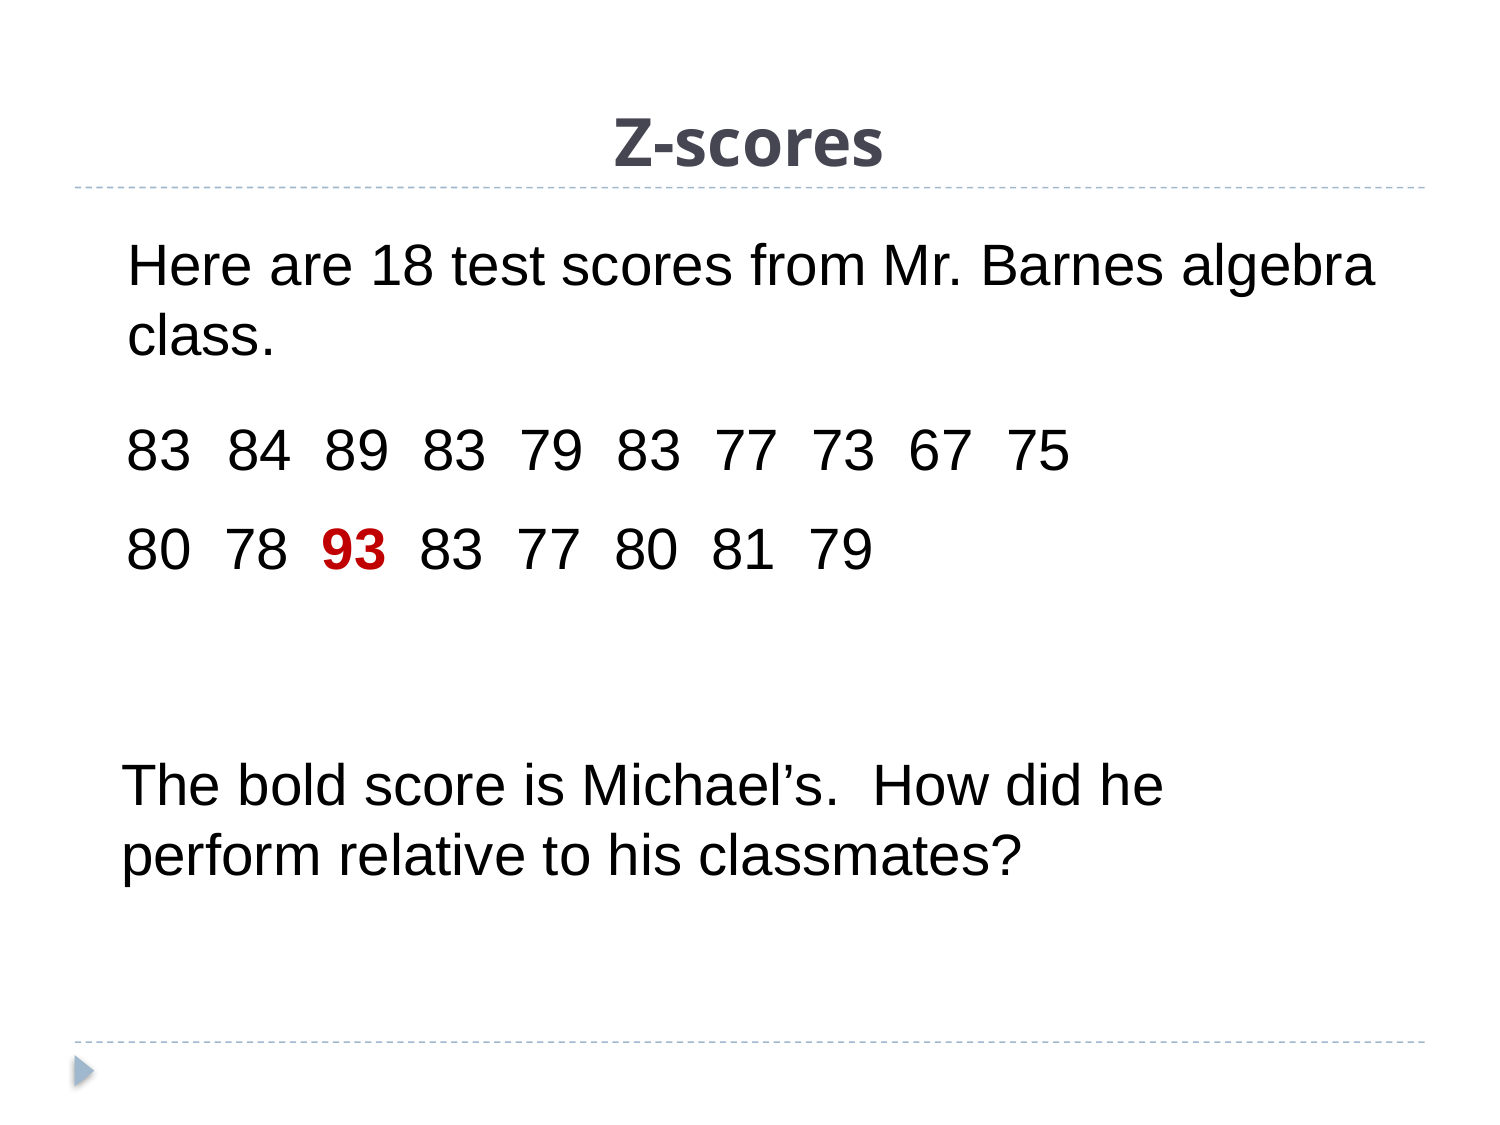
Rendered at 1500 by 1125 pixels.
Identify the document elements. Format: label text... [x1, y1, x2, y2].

text_box Here are 18 test scores from Mr. Barnes algebra class. [112, 219, 1394, 375]
text_box 84 89 83 79 83 77 73 67 75 80 78 93 83 77 80 81 79 [112, 404, 1430, 589]
title Z-scores [75, 24, 1425, 188]
text_box The bold score is Michael’s. How did he perform relative to his classmates? [106, 739, 1370, 895]
